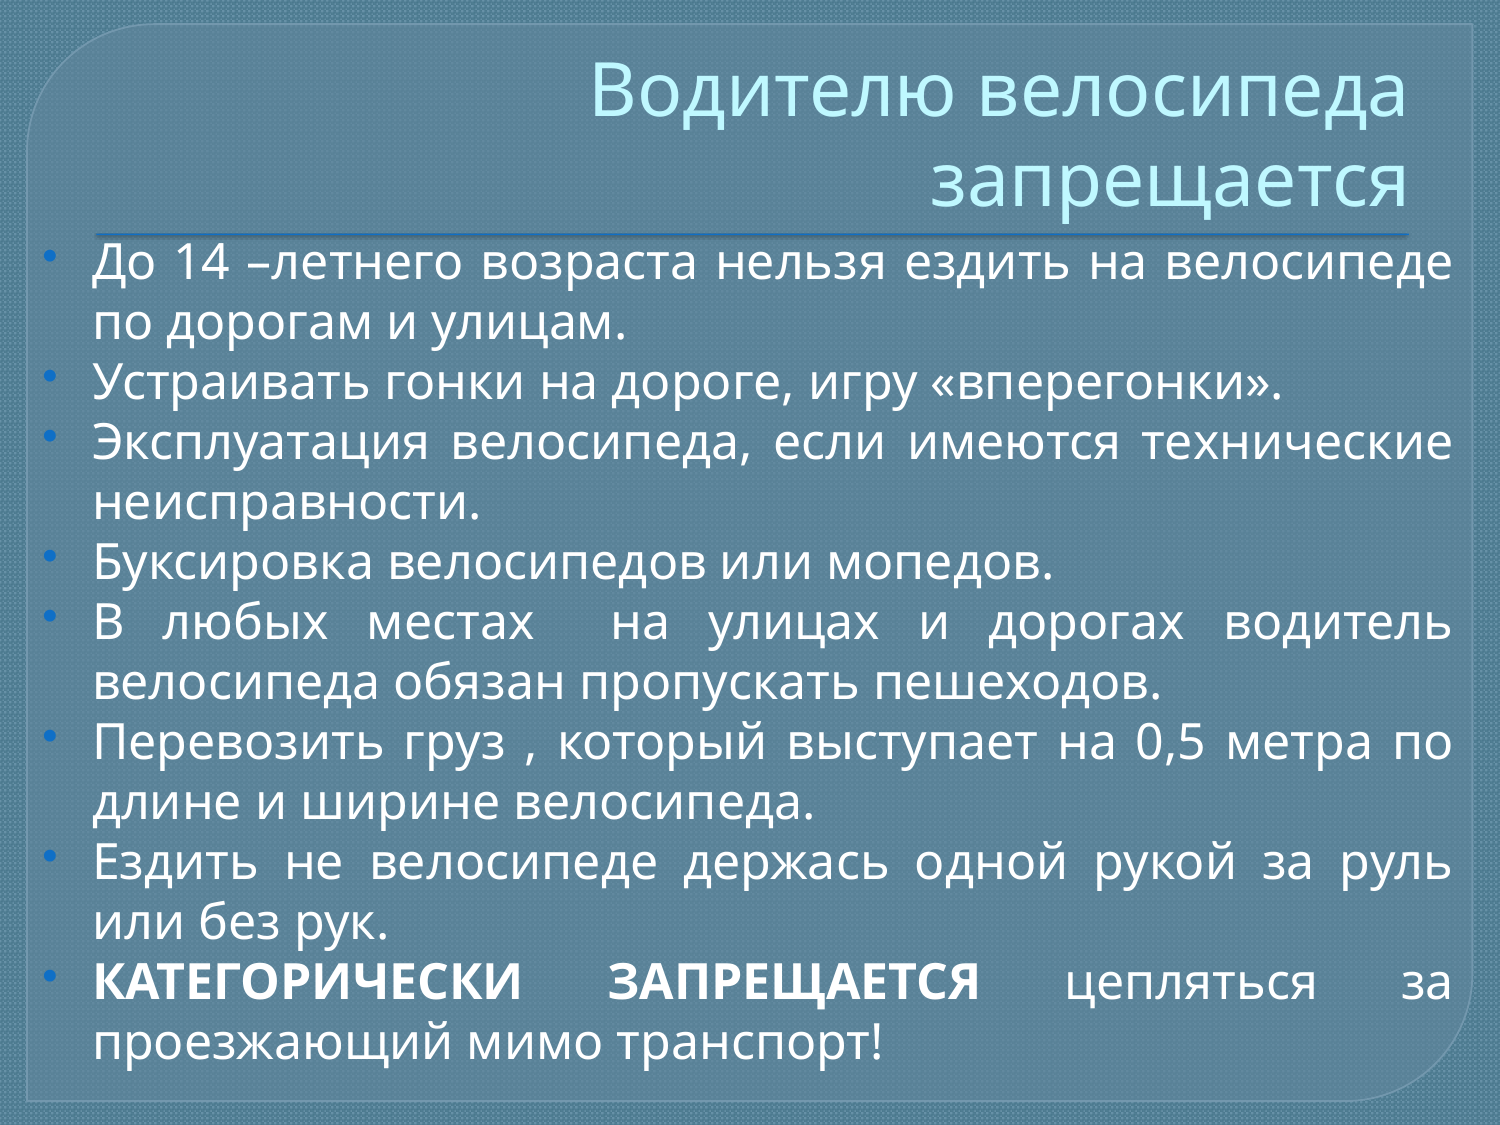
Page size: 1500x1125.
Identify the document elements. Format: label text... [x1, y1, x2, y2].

title Водителю велосипеда запрещается [75, 41, 1425, 222]
list До 14 –летнего возраста нельзя ездить на велосипеде по дорогам и улицам. Устраивать гонки на дороге, игру «вперегонки». Эксплуатация велосипеда, если имеются технические неисправности. Буксировка велосипедов или мопедов. В любых местах на улицах и дорогах водитель велосипеда обязан пропускать пешеходов. Перевозить груз , который выступает на 0,5 метра по длине и ширине велосипеда. Ездить не велосипеде держась одной рукой за руль или без рук. КАТЕГОРИЧЕСКИ ЗАПРЕЩАЕТСЯ цепляться за проезжающий мимо транспорт! [29, 222, 1469, 1006]
